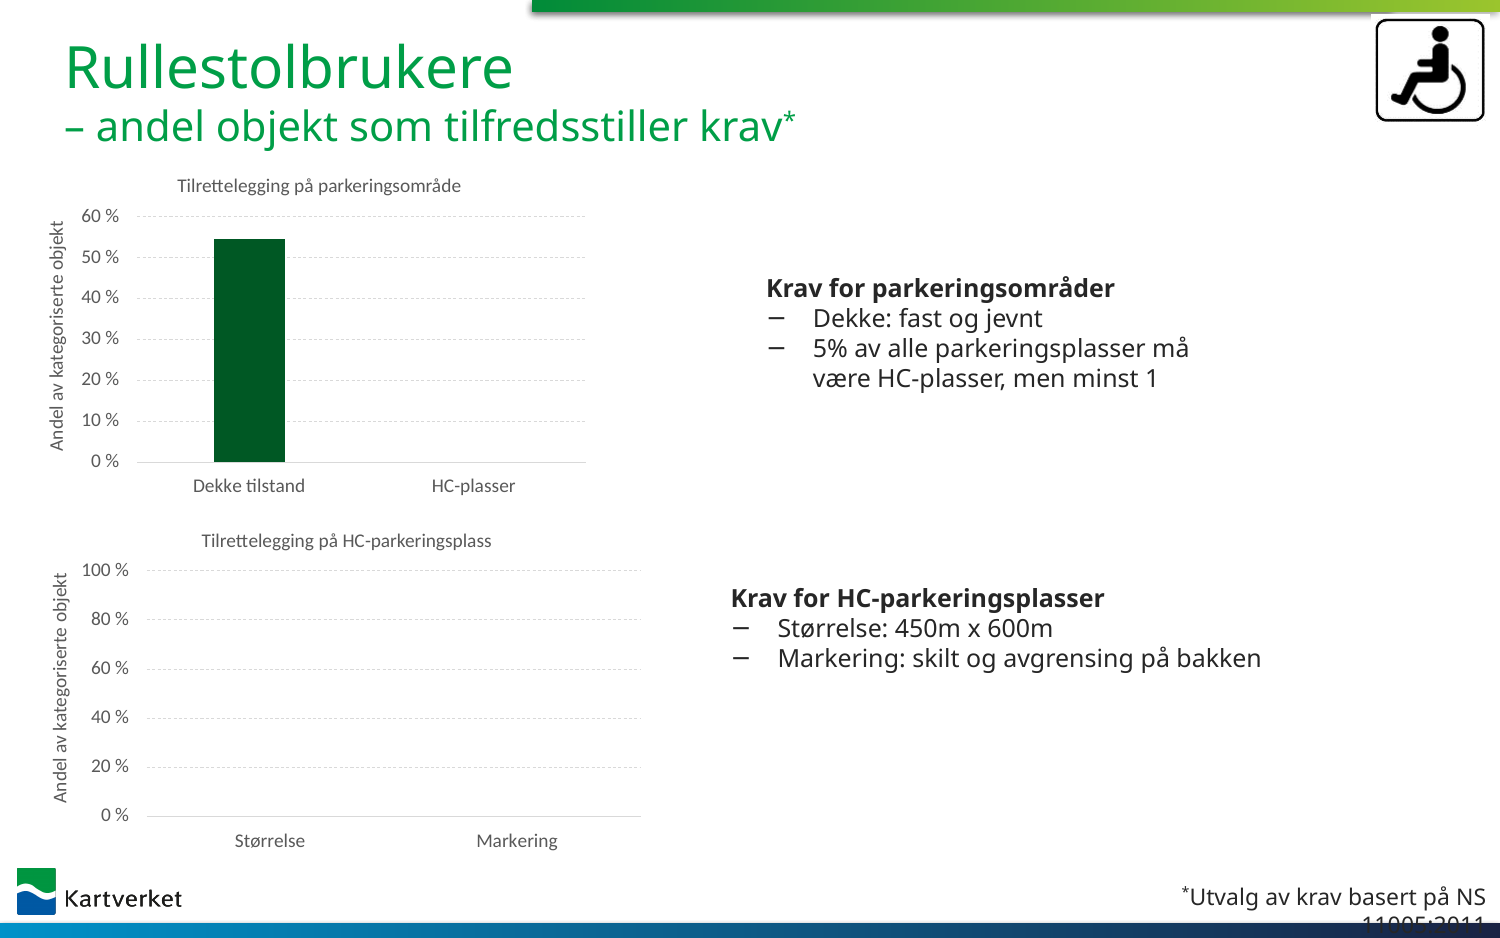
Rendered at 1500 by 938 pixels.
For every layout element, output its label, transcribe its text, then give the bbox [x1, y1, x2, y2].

picture [41, 166, 598, 505]
picture [41, 520, 652, 859]
text_box Krav for parkeringsområder Dekke: fast og jevnt 5% av alle parkeringsplasser må være HC-plasser, men minst 1 [751, 264, 1232, 400]
text_box *Utvalg av krav basert på NS 11005:2011 [1068, 873, 1500, 938]
text_box Krav for HC-parkeringsplasser Størrelse: 450m x 600m Markering: skilt og avgrensing på bakken [715, 574, 1278, 680]
text_box Rullestolbrukere – andel objekt som tilfredsstiller krav* [49, 23, 1431, 158]
picture [1371, 13, 1491, 127]
